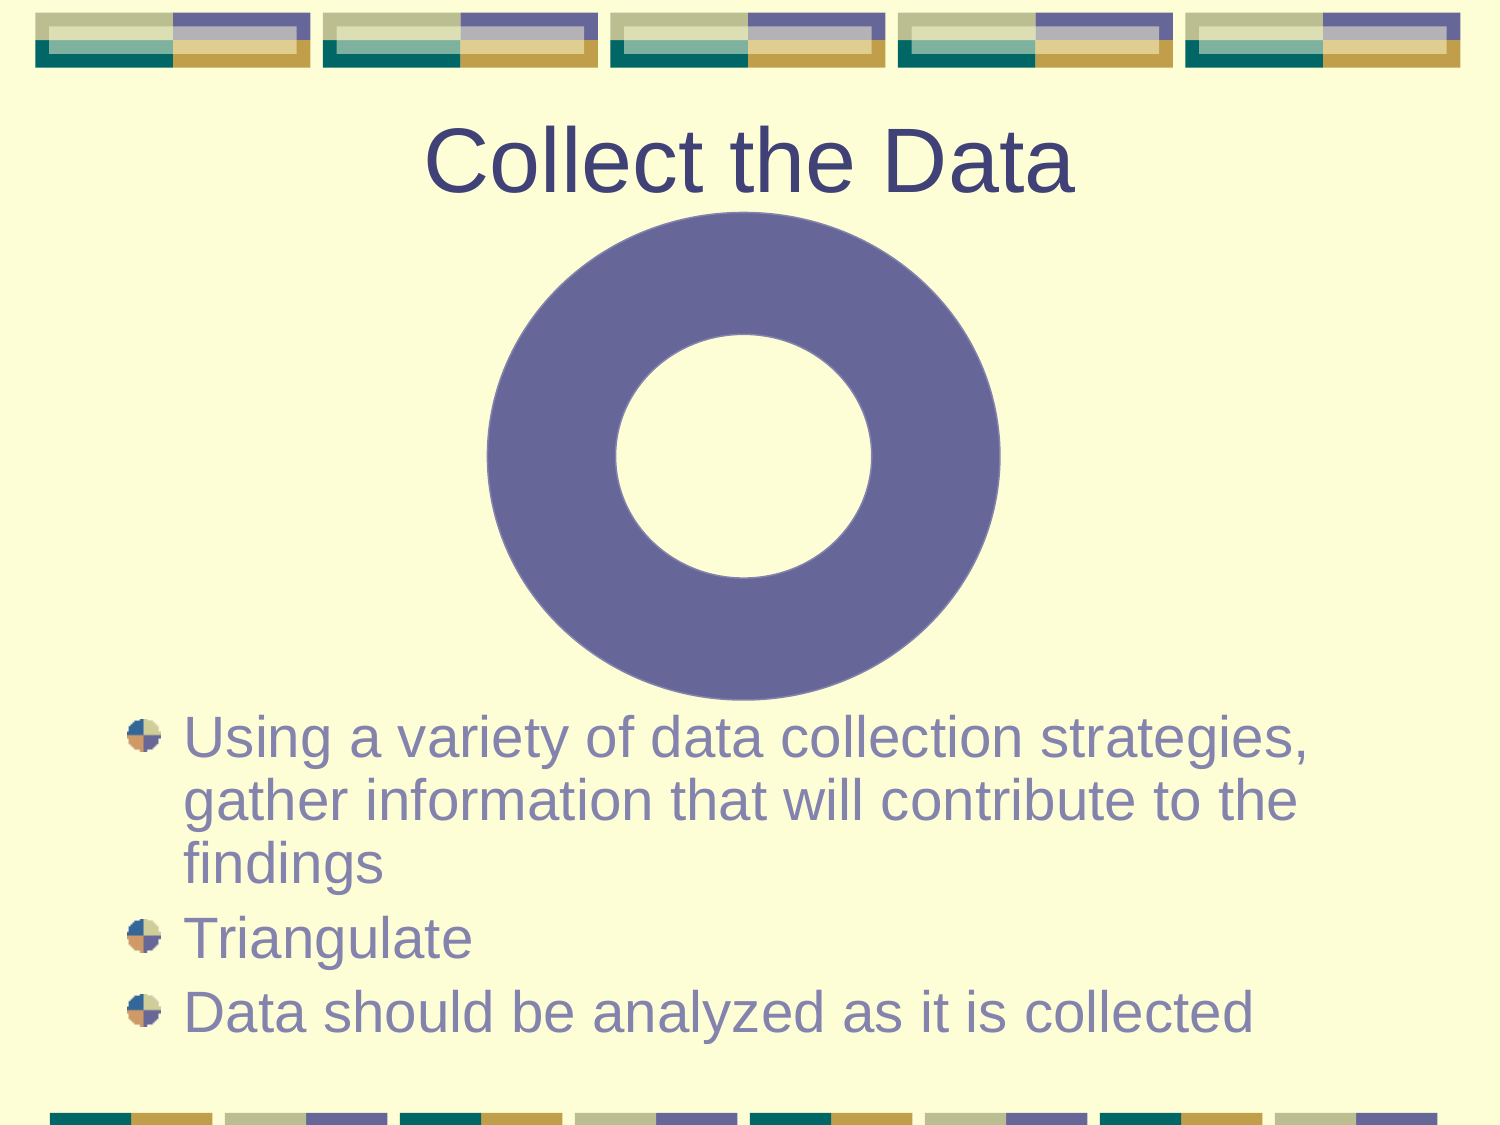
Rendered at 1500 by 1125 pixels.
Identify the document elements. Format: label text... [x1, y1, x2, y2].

text_box [487, 212, 1000, 700]
picture [127, 994, 161, 1027]
title Collect the Data [112, 99, 1388, 213]
picture [127, 719, 161, 752]
picture [127, 919, 161, 953]
list Using a variety of data collection strategies, gather information that will contribute to the findings Triangulate Data should be analyzed as it is collected [112, 699, 1388, 1076]
